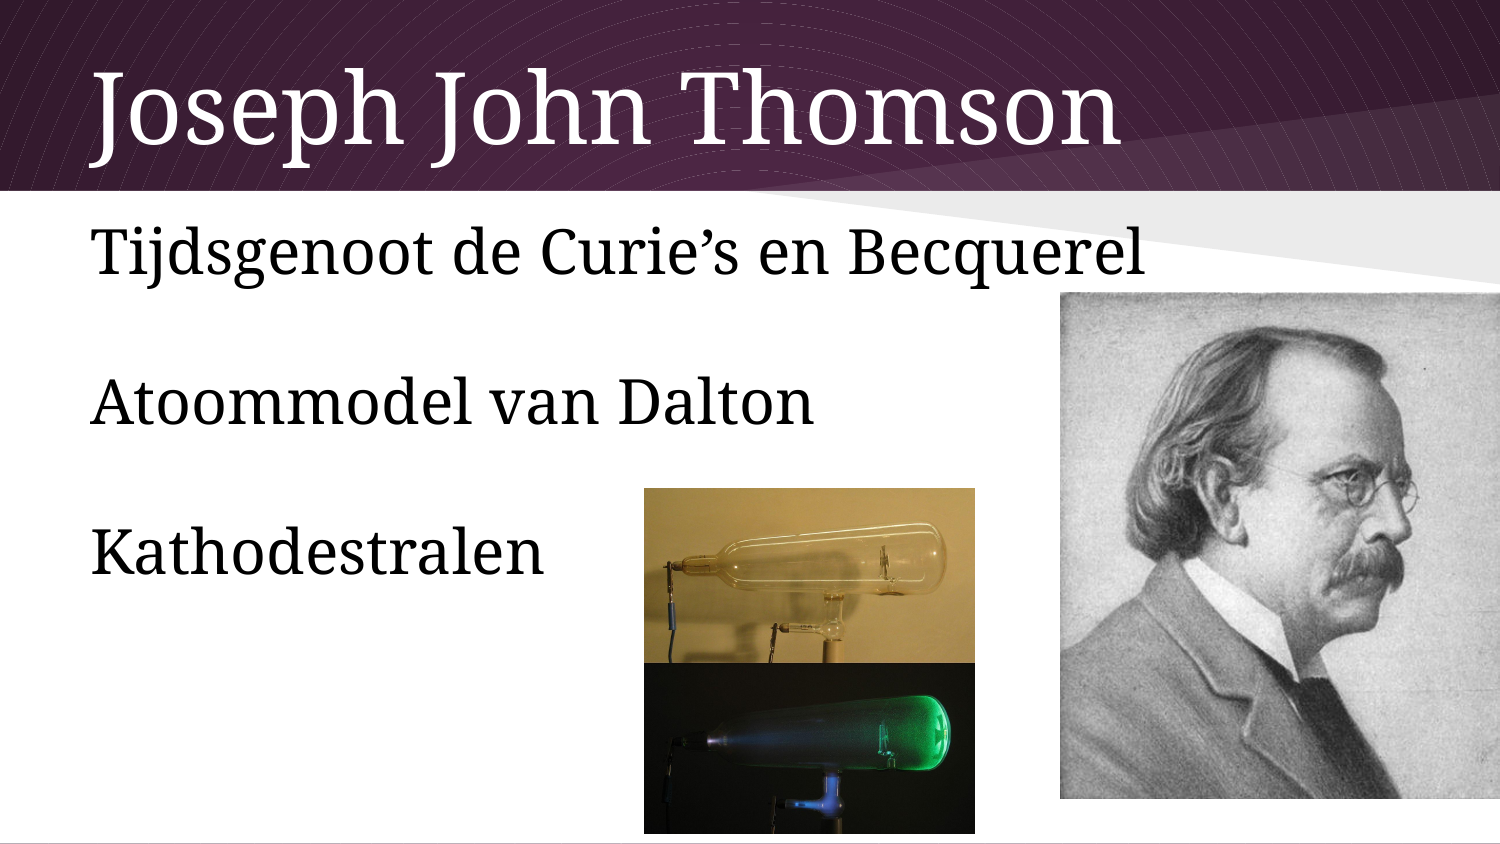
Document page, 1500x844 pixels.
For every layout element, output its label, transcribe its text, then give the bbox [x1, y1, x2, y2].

title Joseph John Thomson [75, 33, 1425, 175]
picture [644, 488, 976, 835]
picture [1059, 292, 1500, 799]
list Tijdsgenoot de Curie’s en Becquerel Atoommodel van Dalton Kathodestralen [75, 196, 1425, 808]
